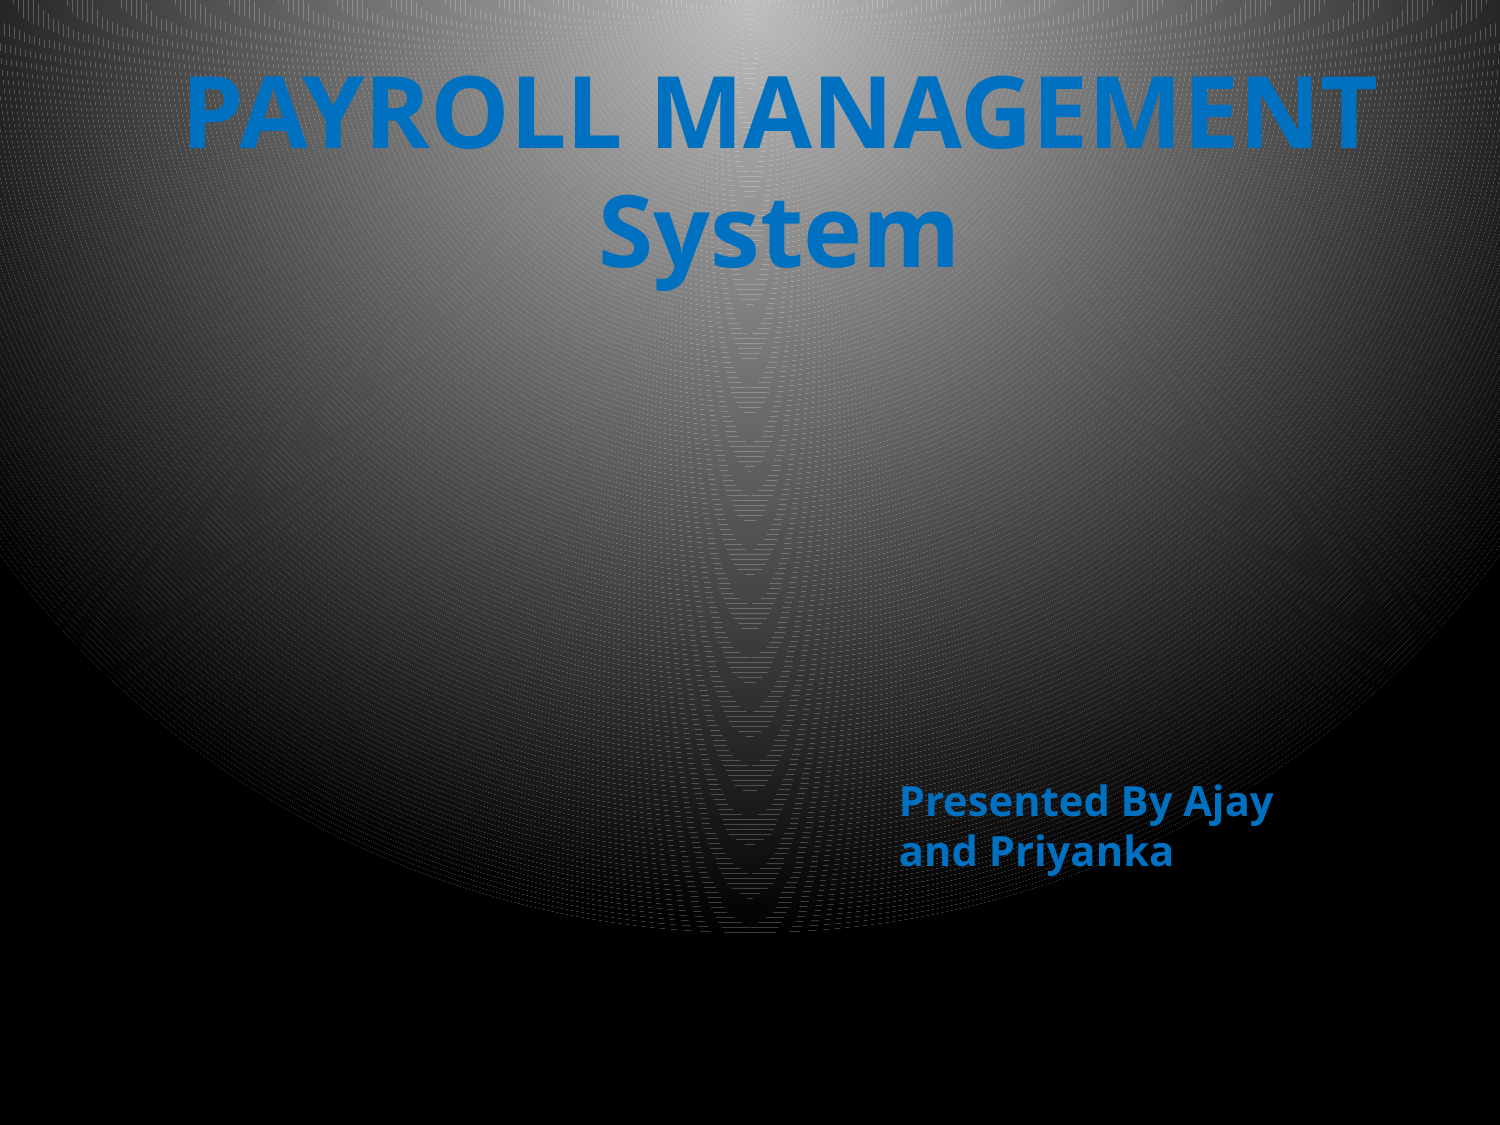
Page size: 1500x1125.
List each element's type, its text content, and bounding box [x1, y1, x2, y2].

title PAYROLL MANAGEMENT System [123, 19, 1438, 288]
list Presented By Ajay and Priyanka [875, 774, 1454, 888]
